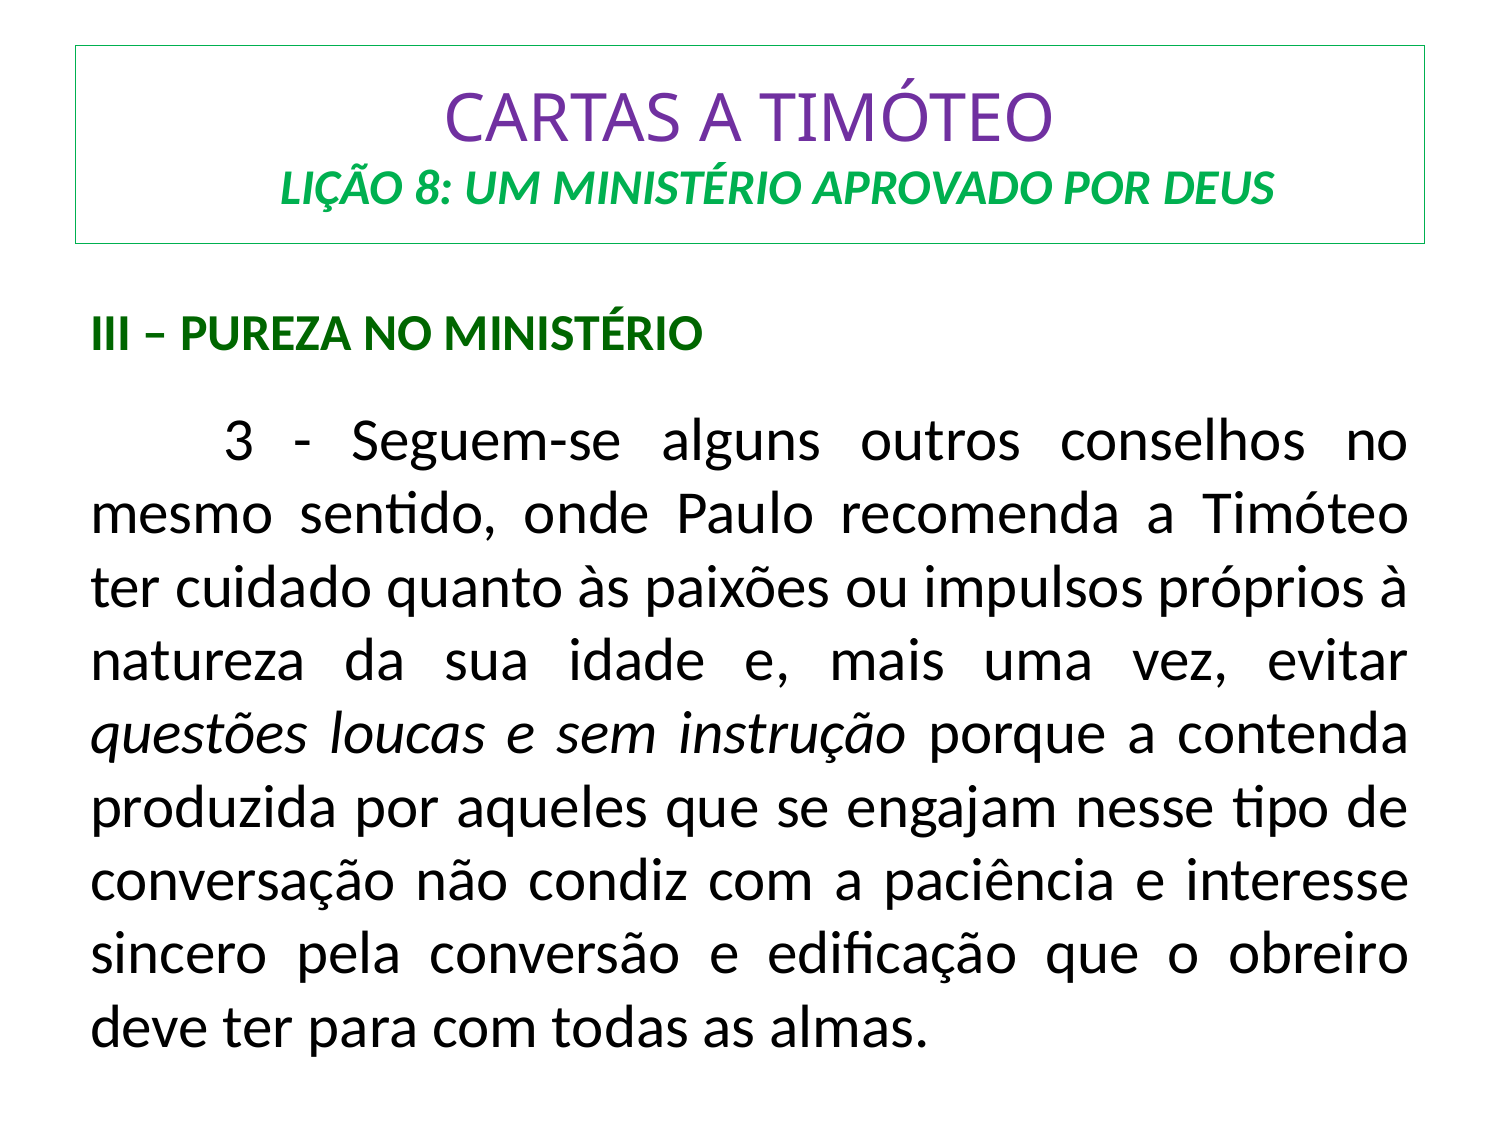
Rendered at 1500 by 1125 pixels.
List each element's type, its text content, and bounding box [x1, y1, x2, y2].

title CARTAS A TIMÓTEO LIÇÃO 8: UM MINISTÉRIO APROVADO POR DEUS [75, 45, 1425, 244]
list III – PUREZA NO MINISTÉRIO 3 - Seguem-se alguns outros conselhos no mesmo sentido, onde Paulo recomenda a Timóteo ter cuidado quanto às paixões ou impulsos próprios à natureza da sua idade e, mais uma vez, evitar questões loucas e sem instrução porque a contenda produzida por aqueles que se engajam nesse tipo de conversação não condiz com a paciência e interesse sincero pela conversão e edificação que o obreiro deve ter para com todas as almas. [75, 290, 1425, 1083]
